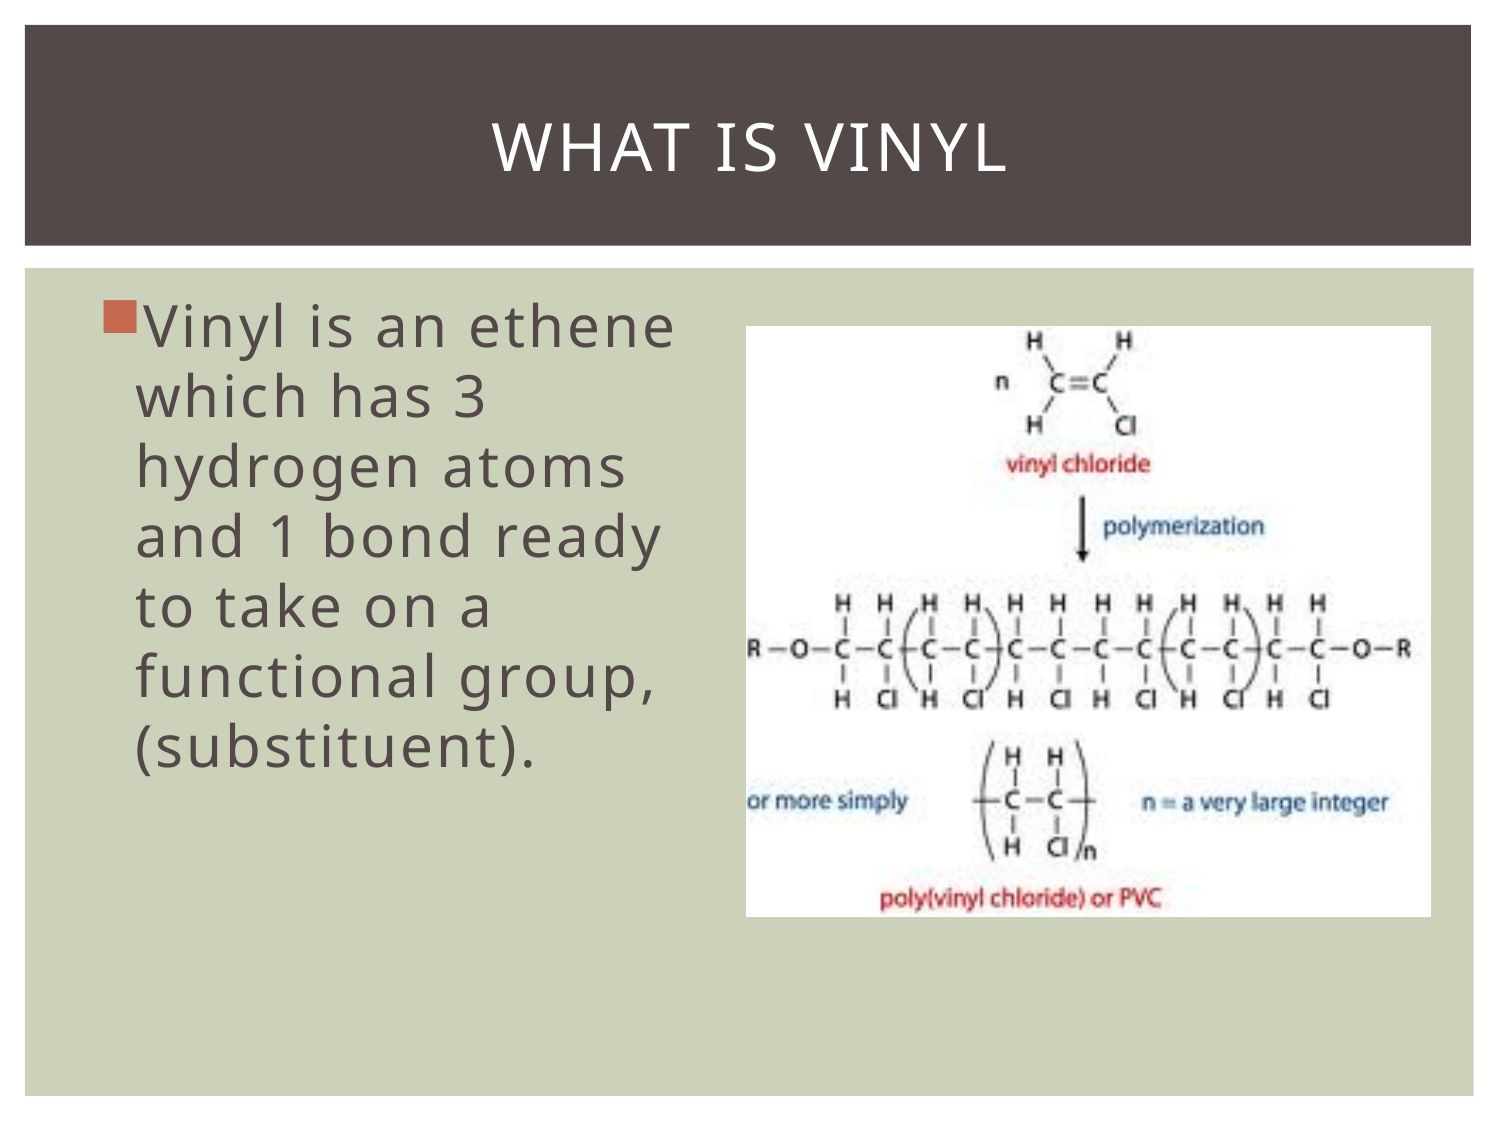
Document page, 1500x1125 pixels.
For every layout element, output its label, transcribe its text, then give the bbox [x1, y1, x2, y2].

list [745, 325, 1431, 918]
list Vinyl is an ethene which has 3 hydrogen atoms and 1 bond ready to take on a functional group, (substituent). [75, 281, 738, 1005]
title What is Vinyl [62, 58, 1438, 232]
